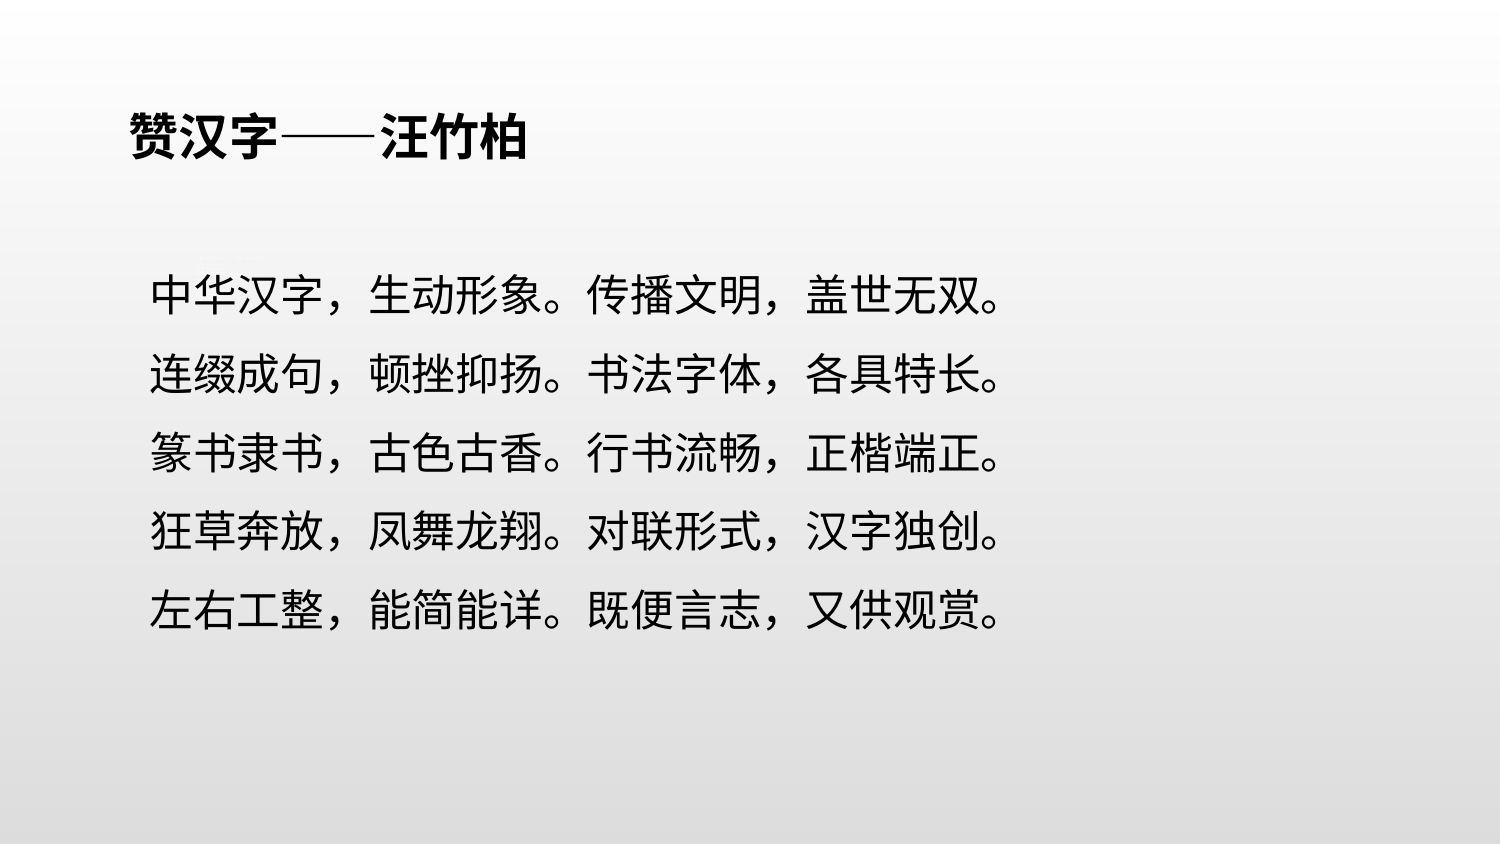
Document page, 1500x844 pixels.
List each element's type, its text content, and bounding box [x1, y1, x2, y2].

text_box 中华汉字，生动形象。传播文明，盖世无双。 连缀成句，顿挫抑扬。书法字体，各具特长。 篆书隶书，古色古香。行书流畅，正楷端正。 狂草奔放，凤舞龙翔。对联形式，汉字独创。 左右工整，能简能详。既便言志，又供观赏。 [21, 236, 1329, 641]
text_box 赞汉字——汪竹柏 [117, 99, 671, 171]
